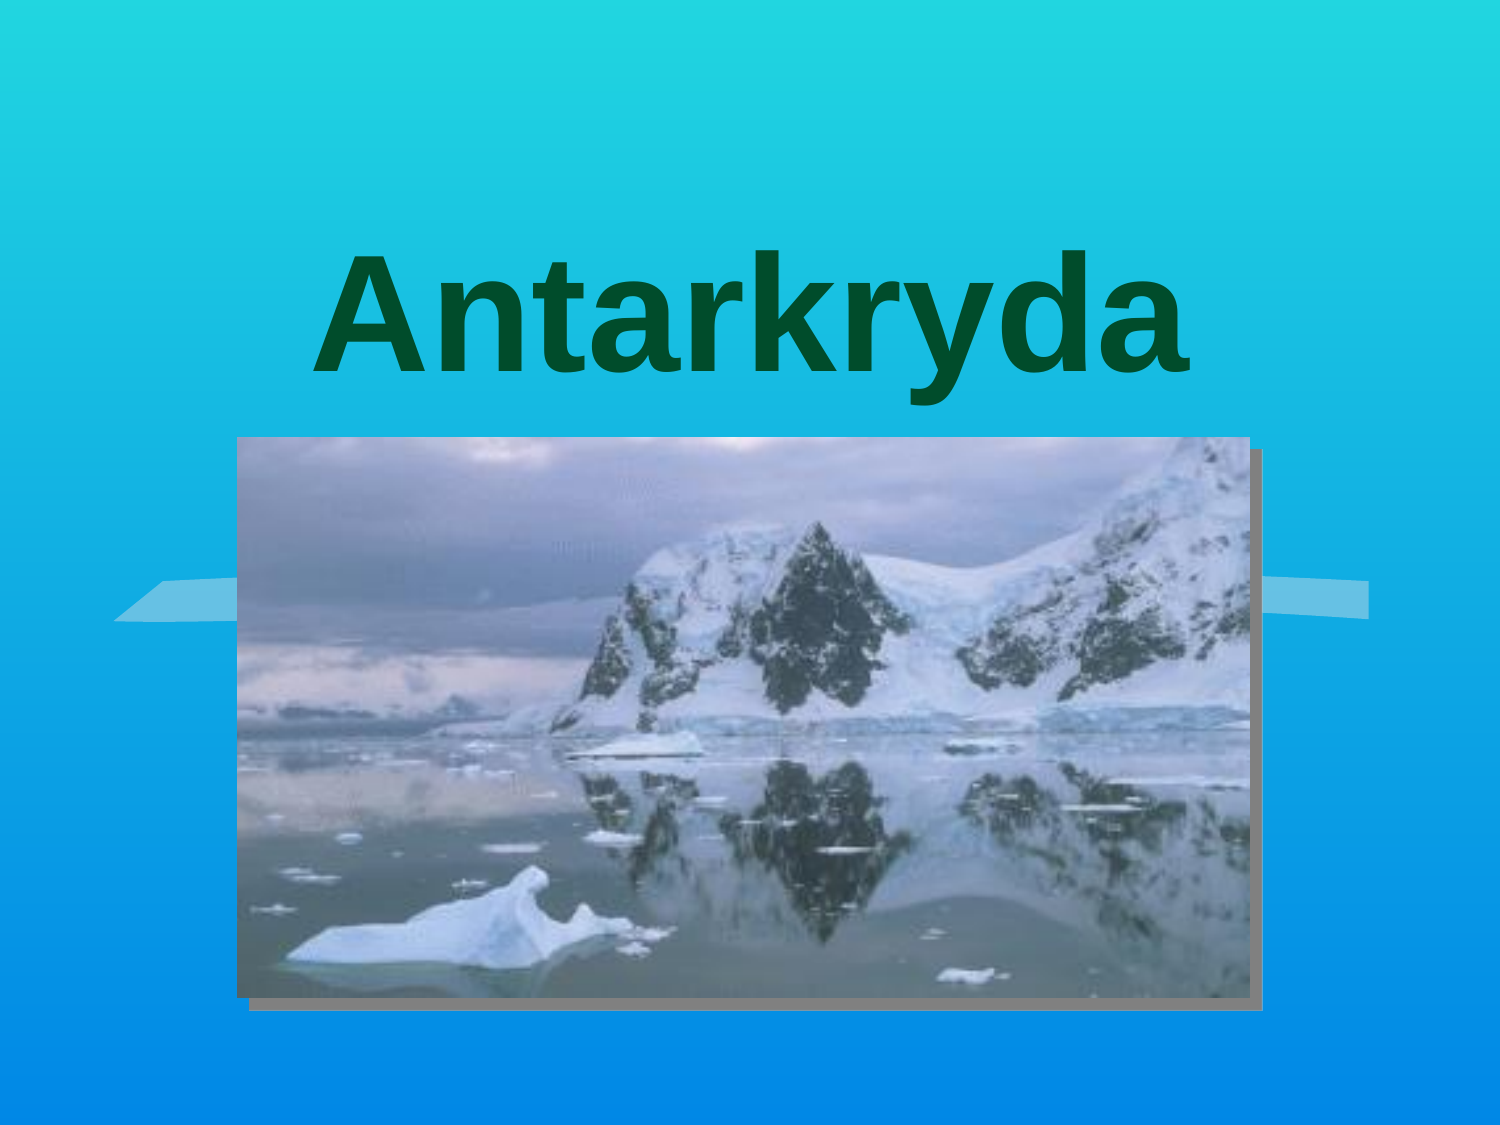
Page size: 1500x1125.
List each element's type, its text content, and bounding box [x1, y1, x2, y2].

title Antarkryda [112, 224, 1388, 413]
picture [0, 437, 1251, 998]
